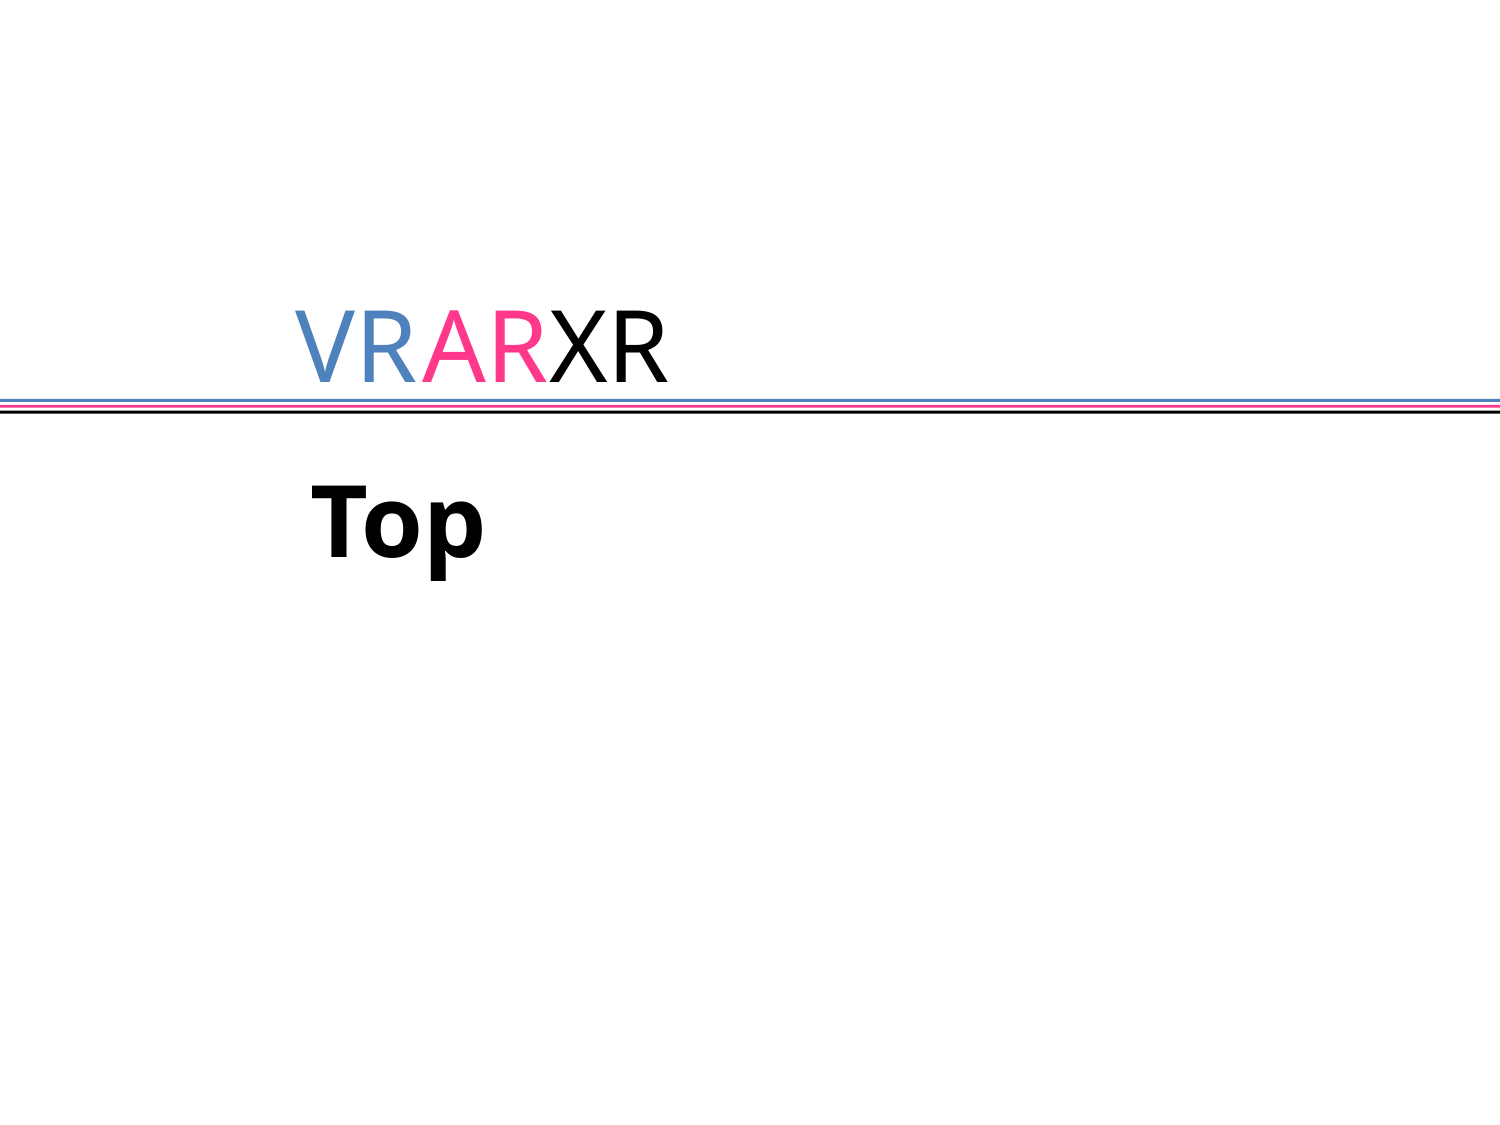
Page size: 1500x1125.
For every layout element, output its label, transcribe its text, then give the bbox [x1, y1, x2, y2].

list Тор [295, 450, 1450, 563]
